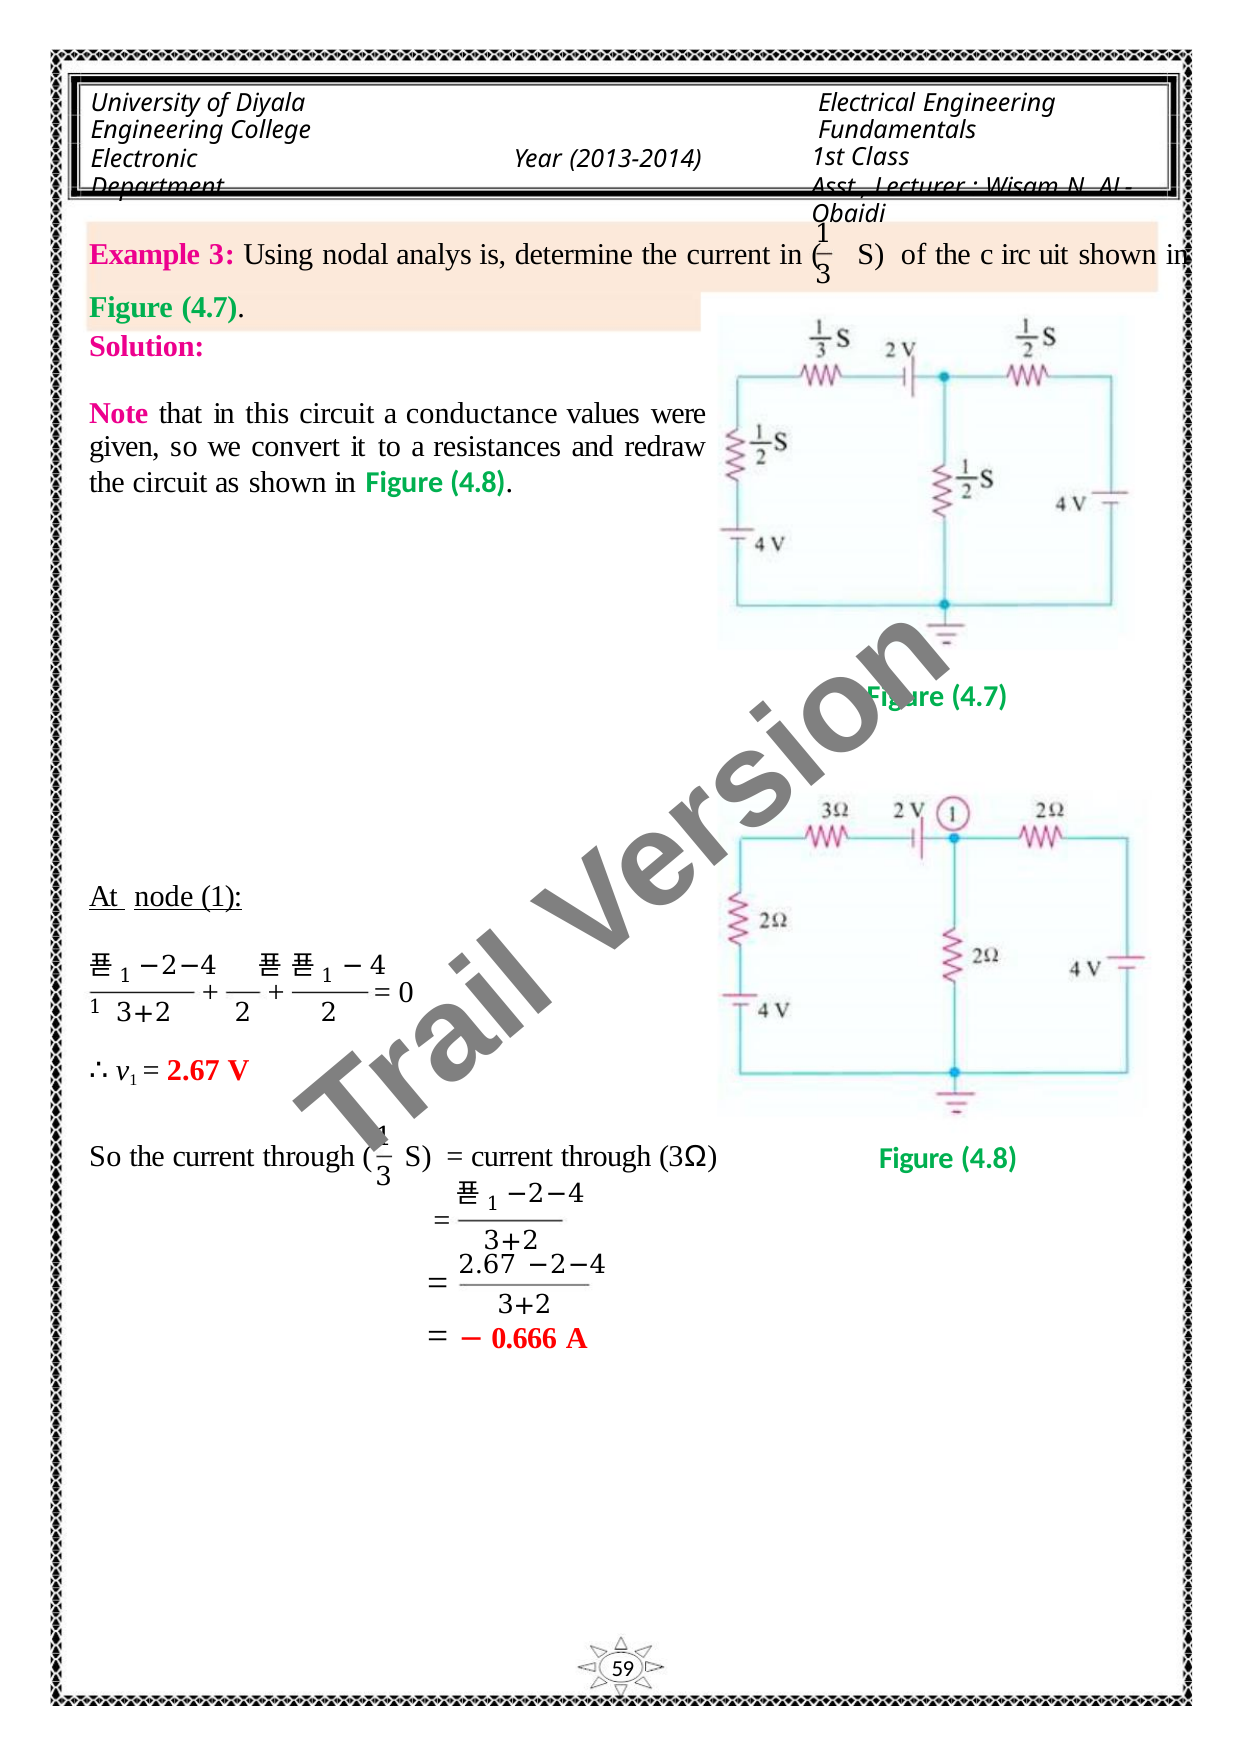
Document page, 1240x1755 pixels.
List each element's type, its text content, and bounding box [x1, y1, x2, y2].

text_box 3 [386, 1159, 430, 1191]
text_box Figure (4.7). Solution: [89, 290, 289, 363]
text_box 푣1 −2−4 [456, 1183, 600, 1215]
text_box = [433, 1203, 496, 1237]
text_box Electrical Engineering Fundamentals 1st Class Asst., Lecturer : Wisam N. AL-Obaidi [811, 89, 1204, 228]
text_box 3+2 [115, 995, 206, 1027]
text_box 2 [234, 995, 289, 1027]
text_box 59 [611, 1652, 670, 1681]
text_box + [201, 975, 264, 1009]
text_box At node (1): [89, 879, 285, 913]
text_box So the current through ( S) = current through (3Ω) [89, 1139, 328, 1173]
text_box Figure (4.8) [879, 1137, 1063, 1175]
text_box University of Diyala Engineering College Electronic Department [90, 89, 332, 201]
text_box 푣1 −2−4 푣1 [89, 954, 291, 1018]
text_box 푣1 − 4 [291, 954, 387, 986]
text_box = − 0.666 A [427, 1314, 630, 1356]
text_box Note that in this circuit a conductance values were given, so we convert it to a resistances and redraw the circuit as shown in Figure (4.8). [89, 396, 787, 499]
text_box 3 [815, 257, 869, 289]
text_box So the current through ( S) = current through (3Ω) [424, 1139, 803, 1173]
text_box Trail Version [246, 543, 993, 1211]
text_box 2 [320, 995, 338, 1010]
text_box ∴ v1 = 2.67 V [89, 1053, 269, 1089]
text_box [50, 49, 1193, 1706]
text_box + [267, 975, 330, 1009]
text_box Example 3: Using nodal analys is, determine the current in ( S) of the c irc uit shown in [89, 237, 1240, 271]
text_box 2.67 −2−4 [458, 1247, 625, 1279]
text_box Figure (4.7) [956, 676, 1053, 713]
text_box 3+2 [483, 1223, 574, 1247]
text_box 3+2 [497, 1287, 586, 1314]
text_box = [427, 1260, 505, 1303]
text_box Year (2013-2014) [513, 145, 705, 173]
text_box 1 [815, 216, 869, 237]
